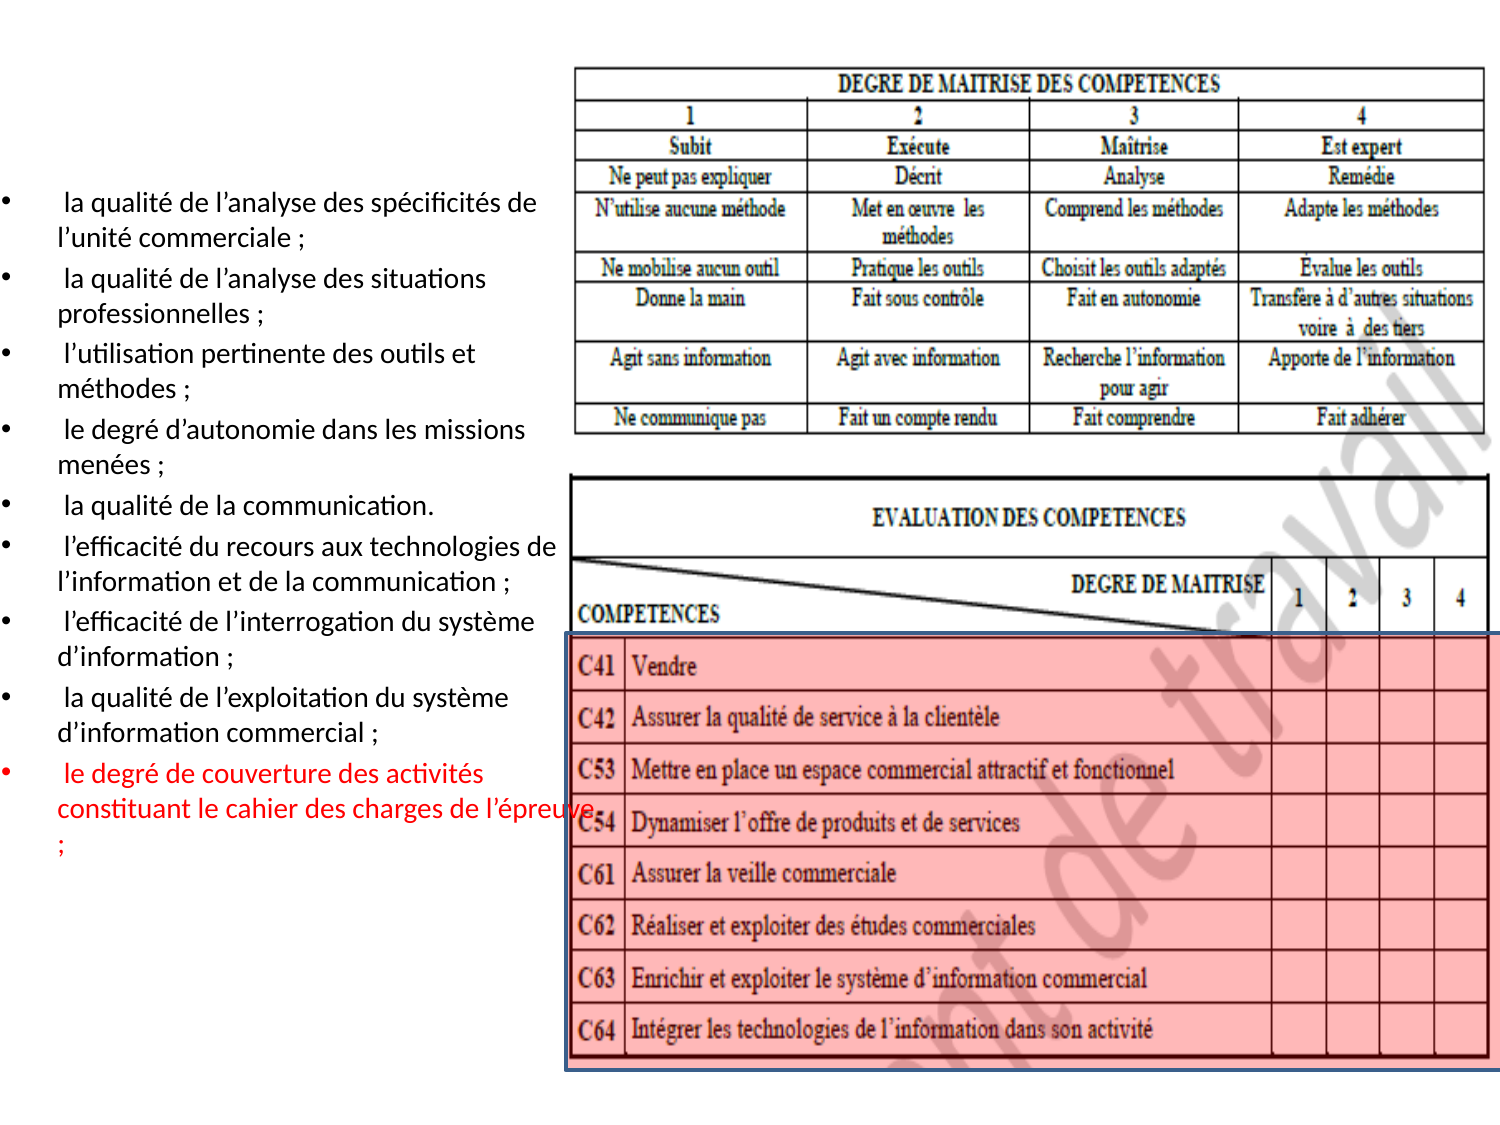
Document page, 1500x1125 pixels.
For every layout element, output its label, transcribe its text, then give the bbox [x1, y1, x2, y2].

text_box la qualité de l’analyse des spécificités de l’unité commerciale ; la qualité de l’analyse des situations professionnelles ; l’utilisation pertinente des outils et méthodes ; le degré d’autonomie dans les missions menées ; la qualité de la communication. l’efficacité du recours aux technologies de l’information et de la communication ; l’efficacité de l’interrogation du système d’information ; la qualité de l’exploitation du système d’information commercial ; le degré de couverture des activités constituant le cahier des charges de l’épreuve ; [0, 175, 557, 867]
picture [562, 54, 1500, 1071]
